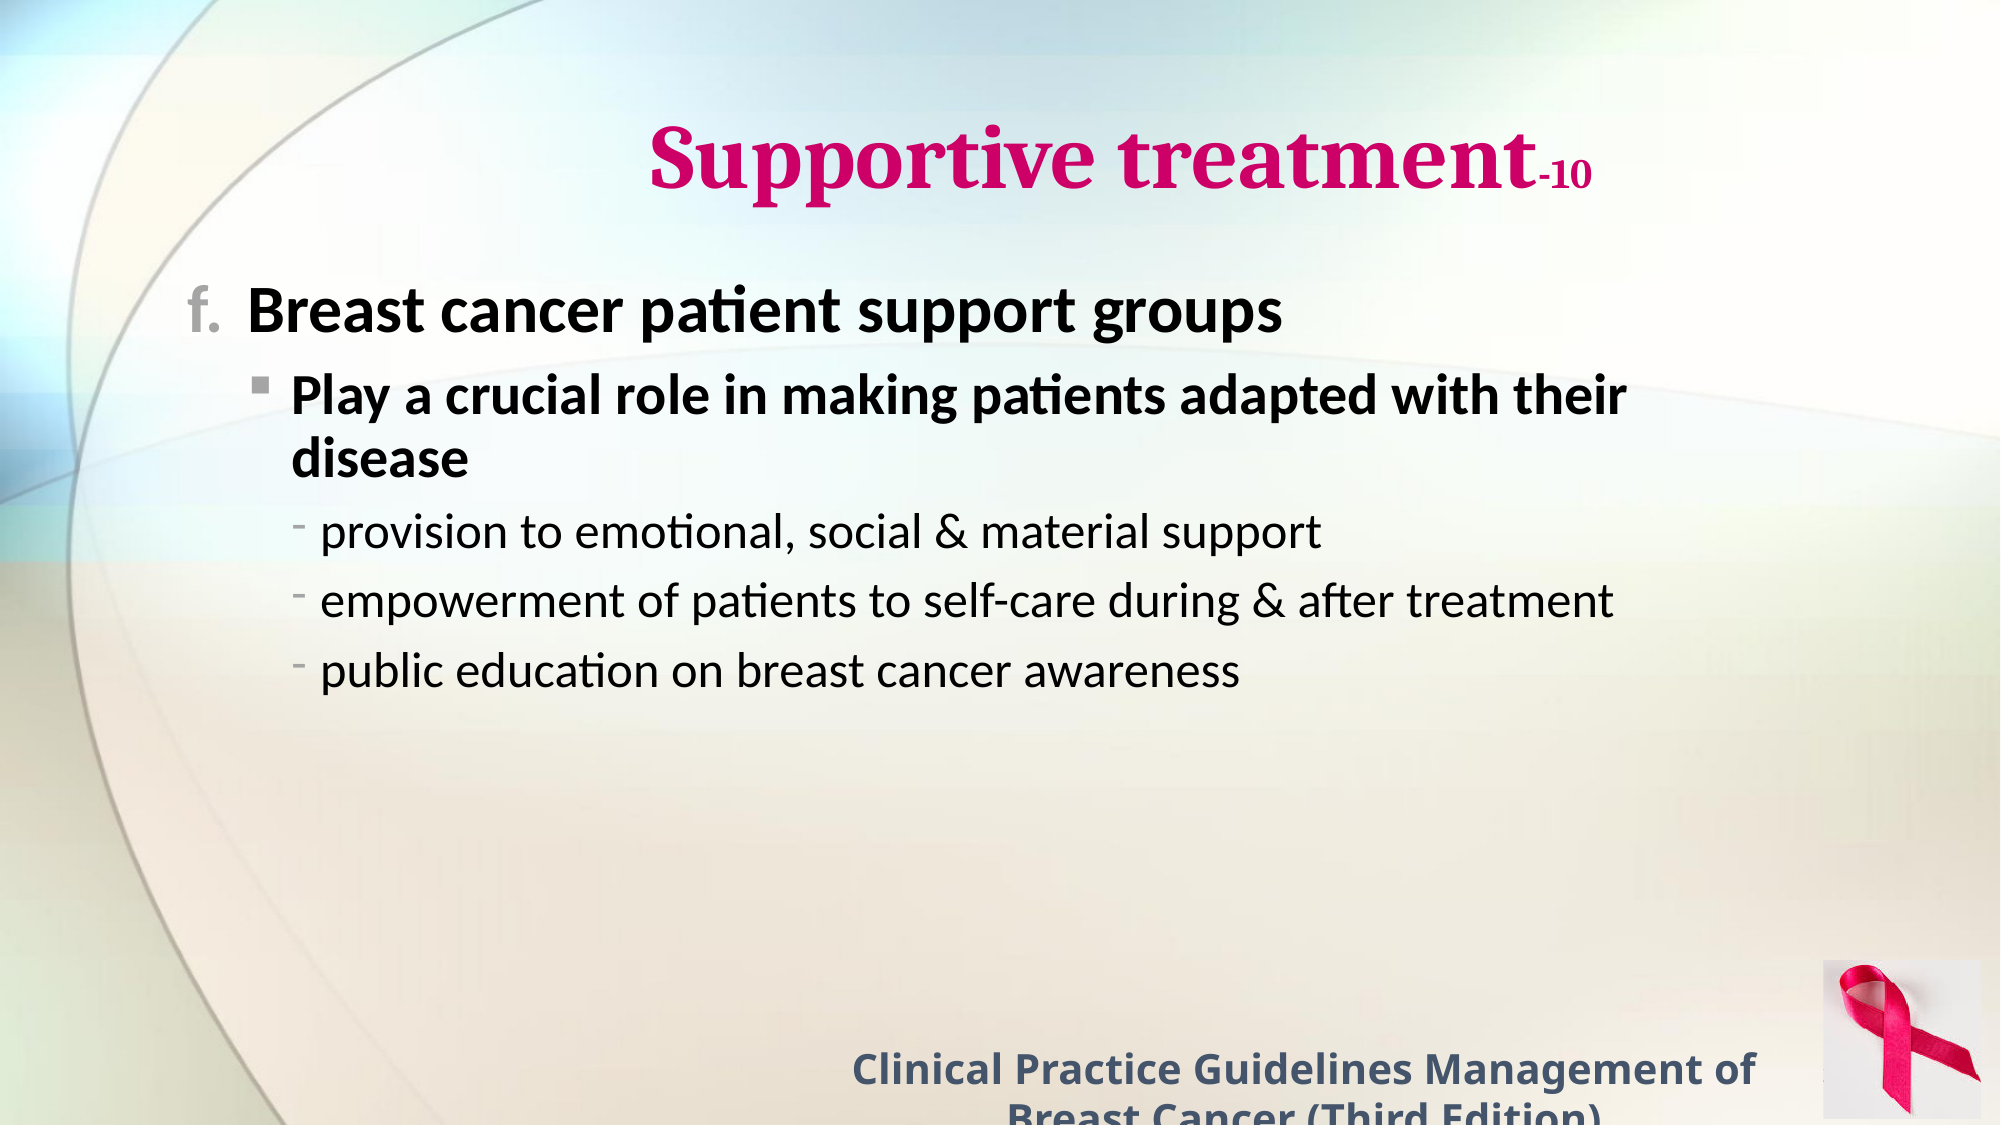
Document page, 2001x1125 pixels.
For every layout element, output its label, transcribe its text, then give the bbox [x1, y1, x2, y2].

title Supportive treatment-10 [381, 43, 1863, 261]
text_box Clinical Practice Guidelines Management of Breast Cancer (Third Edition) [788, 1035, 1820, 1125]
slide_number 22 [1325, 1042, 1813, 1103]
list Breast cancer patient support groups Play a crucial role in making patients adapted with their disease provision to emotional, social & material support empowerment of patients to self-care during & after treatment public education on breast cancer awareness [172, 266, 1826, 707]
picture [0, 0, 2001, 1125]
